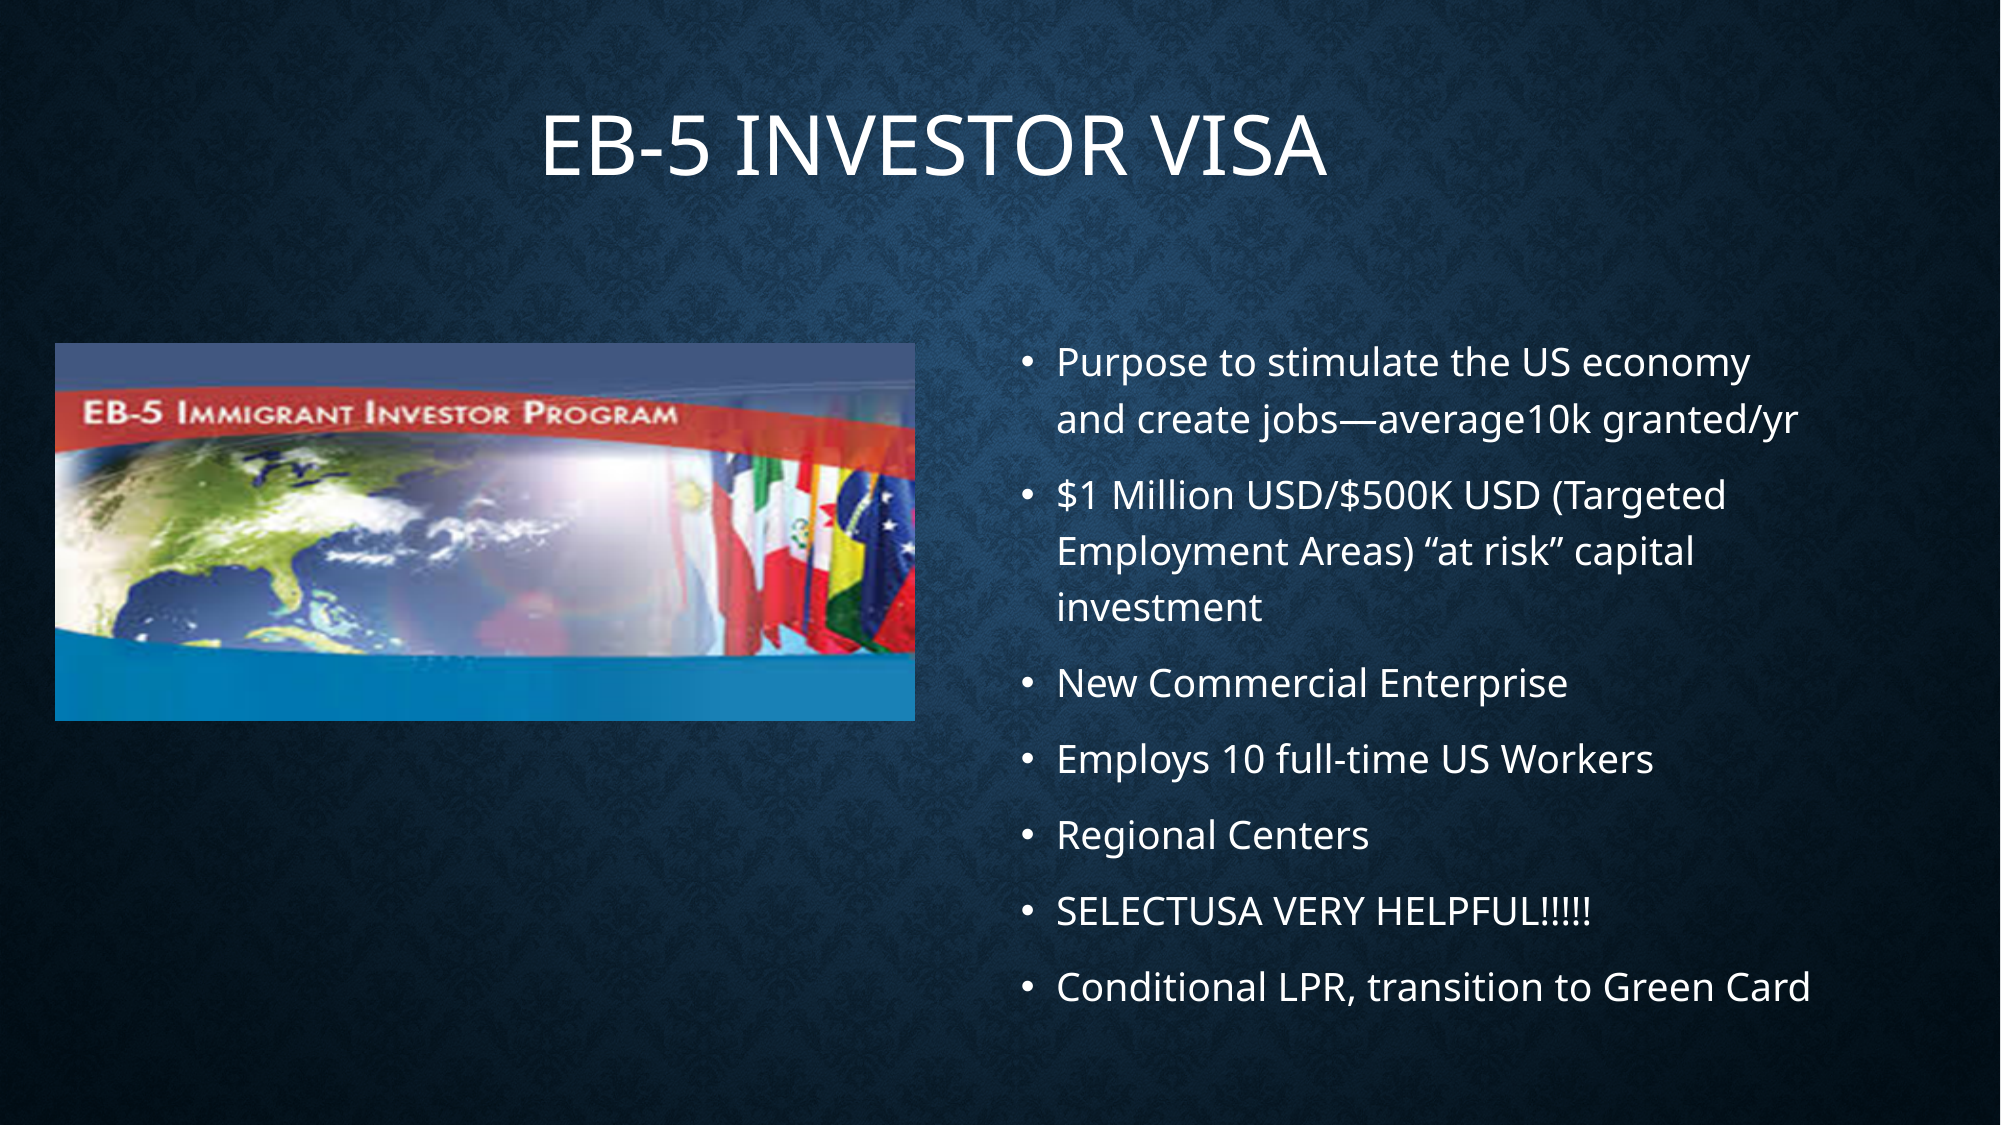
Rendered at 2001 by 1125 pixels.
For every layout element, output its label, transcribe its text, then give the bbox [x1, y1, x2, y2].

list Purpose to stimulate the US economy and create jobs—average10k granted/yr $1 Million USD/$500K USD (Targeted Employment Areas) “at risk” capital investment New Commercial Enterprise Employs 10 full-time US Workers Regional Centers SELECTUSA VERY HELPFUL!!!!! Conditional LPR, transition to Green Card [1005, 320, 1842, 1092]
text_box EB-5 INVESTOR VISA [134, 84, 1733, 200]
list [54, 342, 916, 722]
